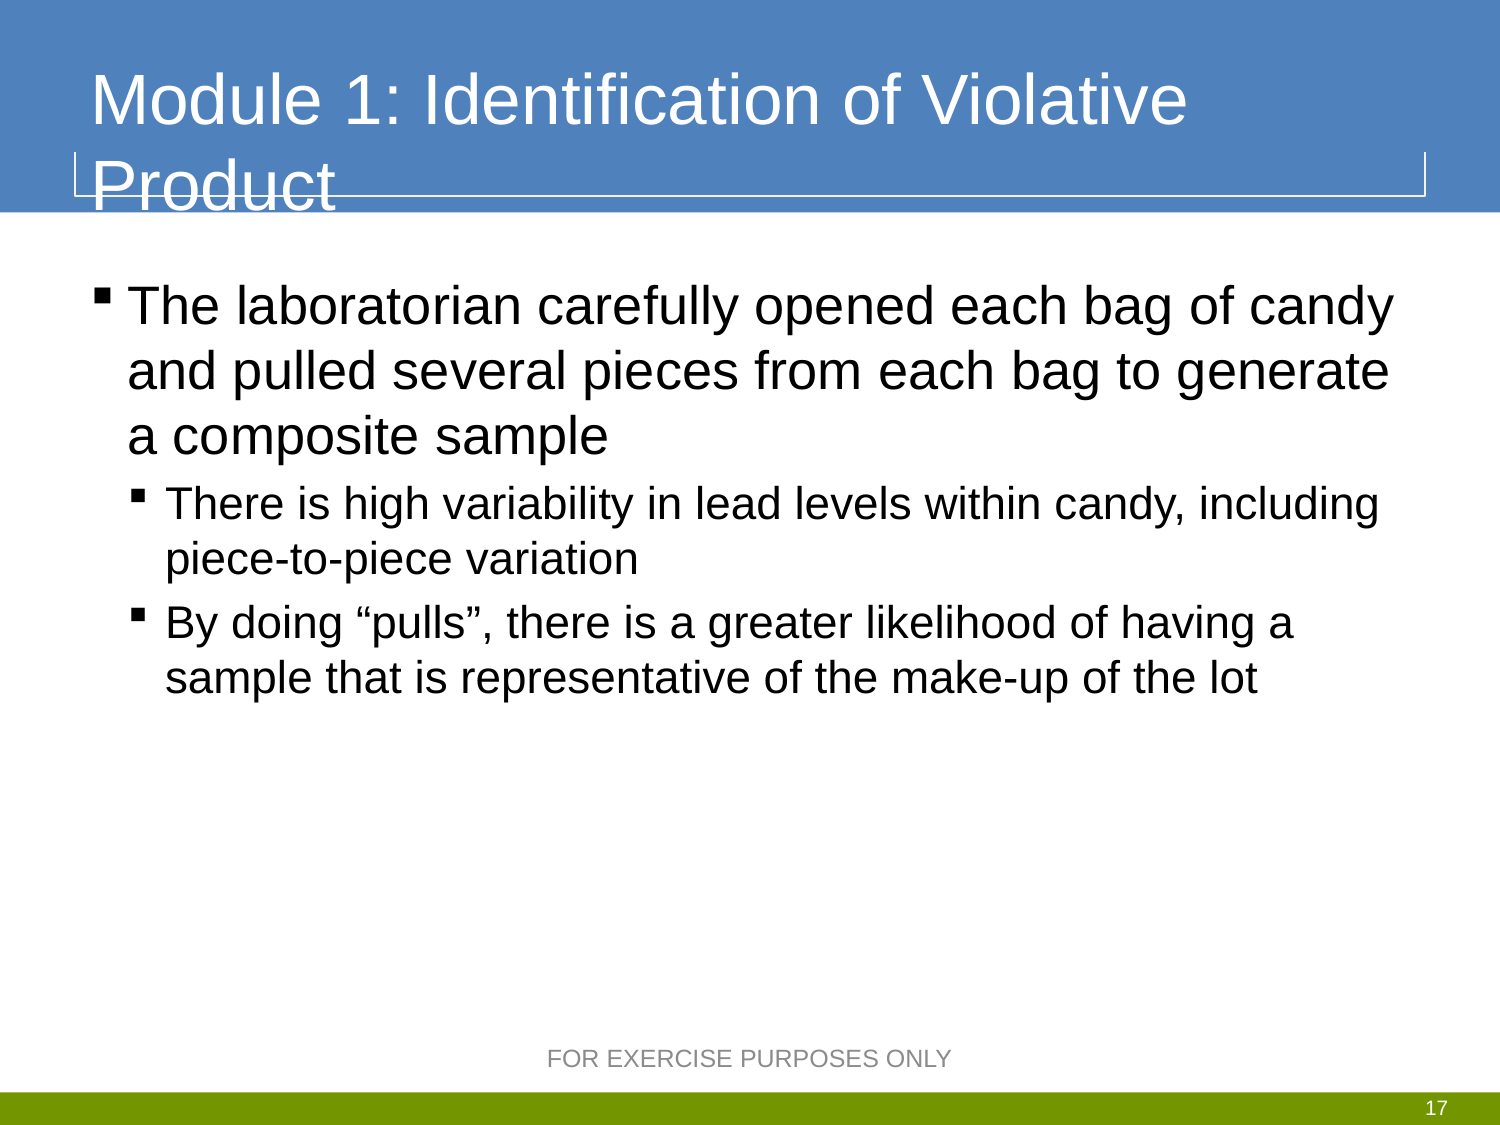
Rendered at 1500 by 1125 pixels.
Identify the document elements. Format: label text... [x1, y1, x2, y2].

footer FOR EXERCISE PURPOSES ONLY [512, 1042, 988, 1103]
title Module 1: Identification of Violative Product [74, 44, 1426, 233]
list The laboratorian carefully opened each bag of candy and pulled several pieces from each bag to generate a composite sample There is high variability in lead levels within candy, including piece-to-piece variation By doing “pulls”, there is a greater likelihood of having a sample that is representative of the make-up of the lot [74, 262, 1426, 1006]
